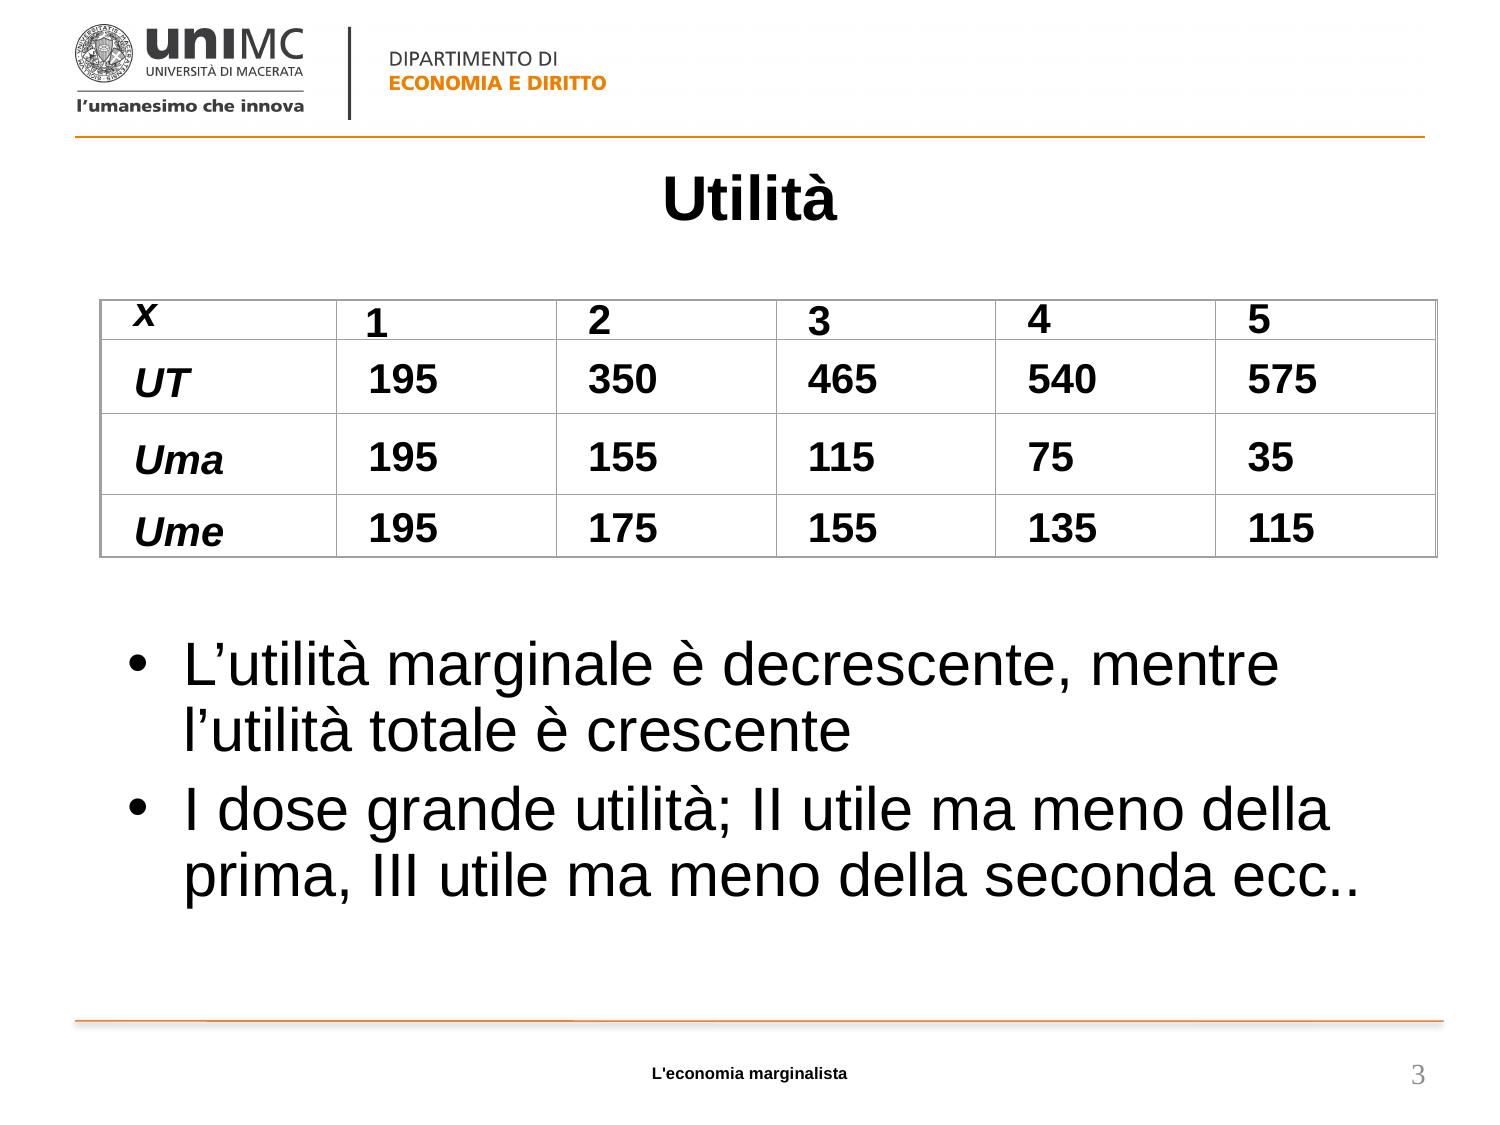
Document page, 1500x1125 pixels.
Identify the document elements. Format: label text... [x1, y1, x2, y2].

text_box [99, 289, 1438, 558]
list L’utilità marginale è decrescente, mentre l’utilità totale è crescente I dose grande utilità; II utile ma meno della prima, III utile ma meno della seconda ecc.. [112, 624, 1388, 963]
title Utilità [75, 149, 1425, 241]
footer L'economia marginalista [512, 1042, 988, 1103]
slide_number 3 [1091, 1042, 1442, 1103]
picture [75, 24, 1425, 138]
